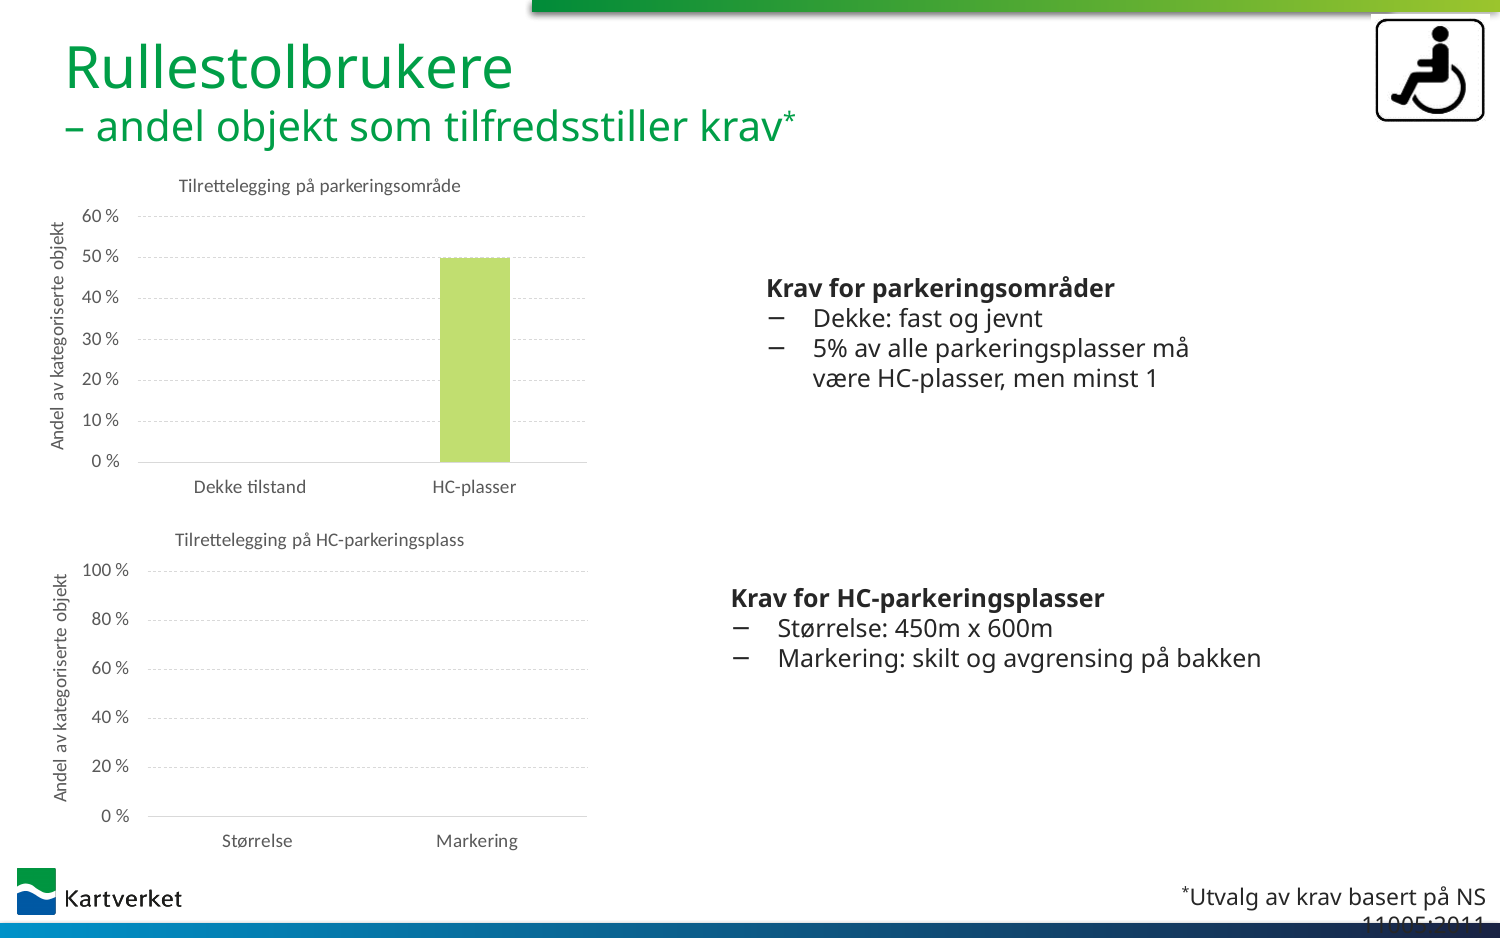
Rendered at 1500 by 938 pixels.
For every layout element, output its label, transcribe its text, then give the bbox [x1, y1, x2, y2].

picture [1371, 13, 1491, 127]
text_box Krav for parkeringsområder Dekke: fast og jevnt 5% av alle parkeringsplasser må være HC-plasser, men minst 1 [751, 264, 1232, 400]
picture [41, 166, 598, 505]
picture [41, 520, 598, 859]
text_box Rullestolbrukere – andel objekt som tilfredsstiller krav* [49, 23, 1431, 158]
text_box *Utvalg av krav basert på NS 11005:2011 [1068, 873, 1500, 938]
text_box Krav for HC-parkeringsplasser Størrelse: 450m x 600m Markering: skilt og avgrensing på bakken [715, 574, 1278, 680]
